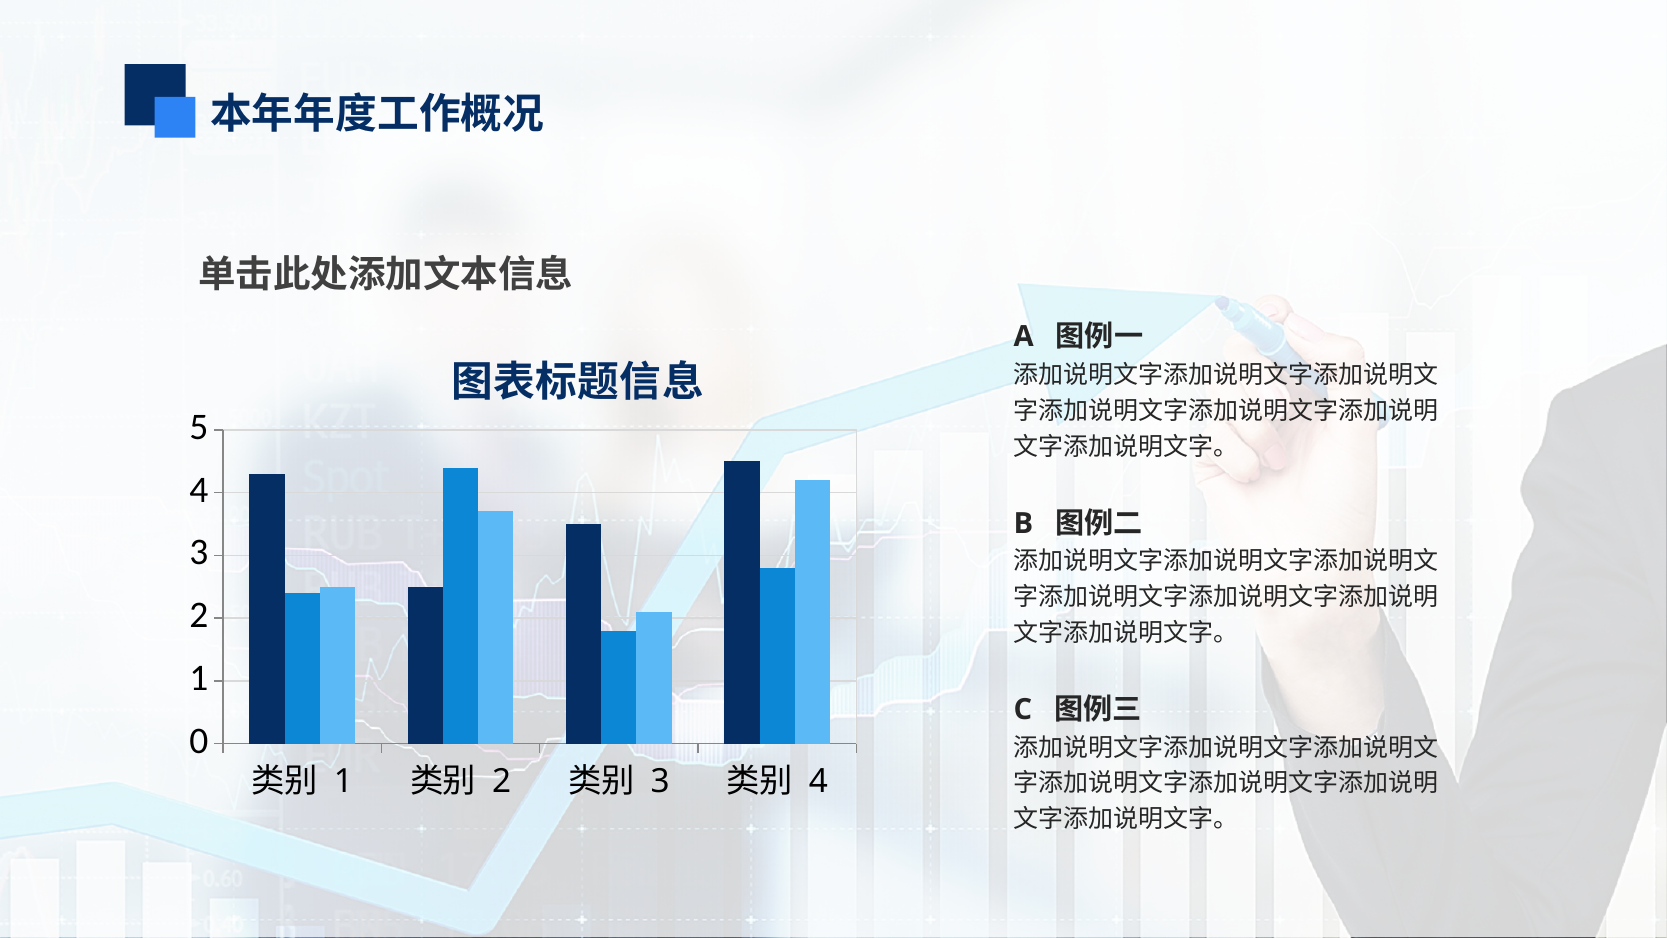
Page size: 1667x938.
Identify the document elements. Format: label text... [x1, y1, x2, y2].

text_box B 图例二 添加说明文字添加说明文字添加说明文字添加说明文字添加说明文字添加说明文字添加说明文字。 [1016, 489, 1472, 661]
text_box 单击此处添加文本信息 [183, 242, 621, 303]
chart [159, 335, 1011, 828]
text_box A 图例一 添加说明文字添加说明文字添加说明文字添加说明文字添加说明文字添加说明文字添加说明文字。 [998, 303, 1472, 475]
text_box [123, 62, 188, 127]
text_box C 图例三 添加说明文字添加说明文字添加说明文字添加说明文字添加说明文字添加说明文字添加说明文字。 [998, 675, 1472, 847]
text_box 本年年度工作概况 [195, 78, 574, 144]
text_box [153, 95, 197, 140]
